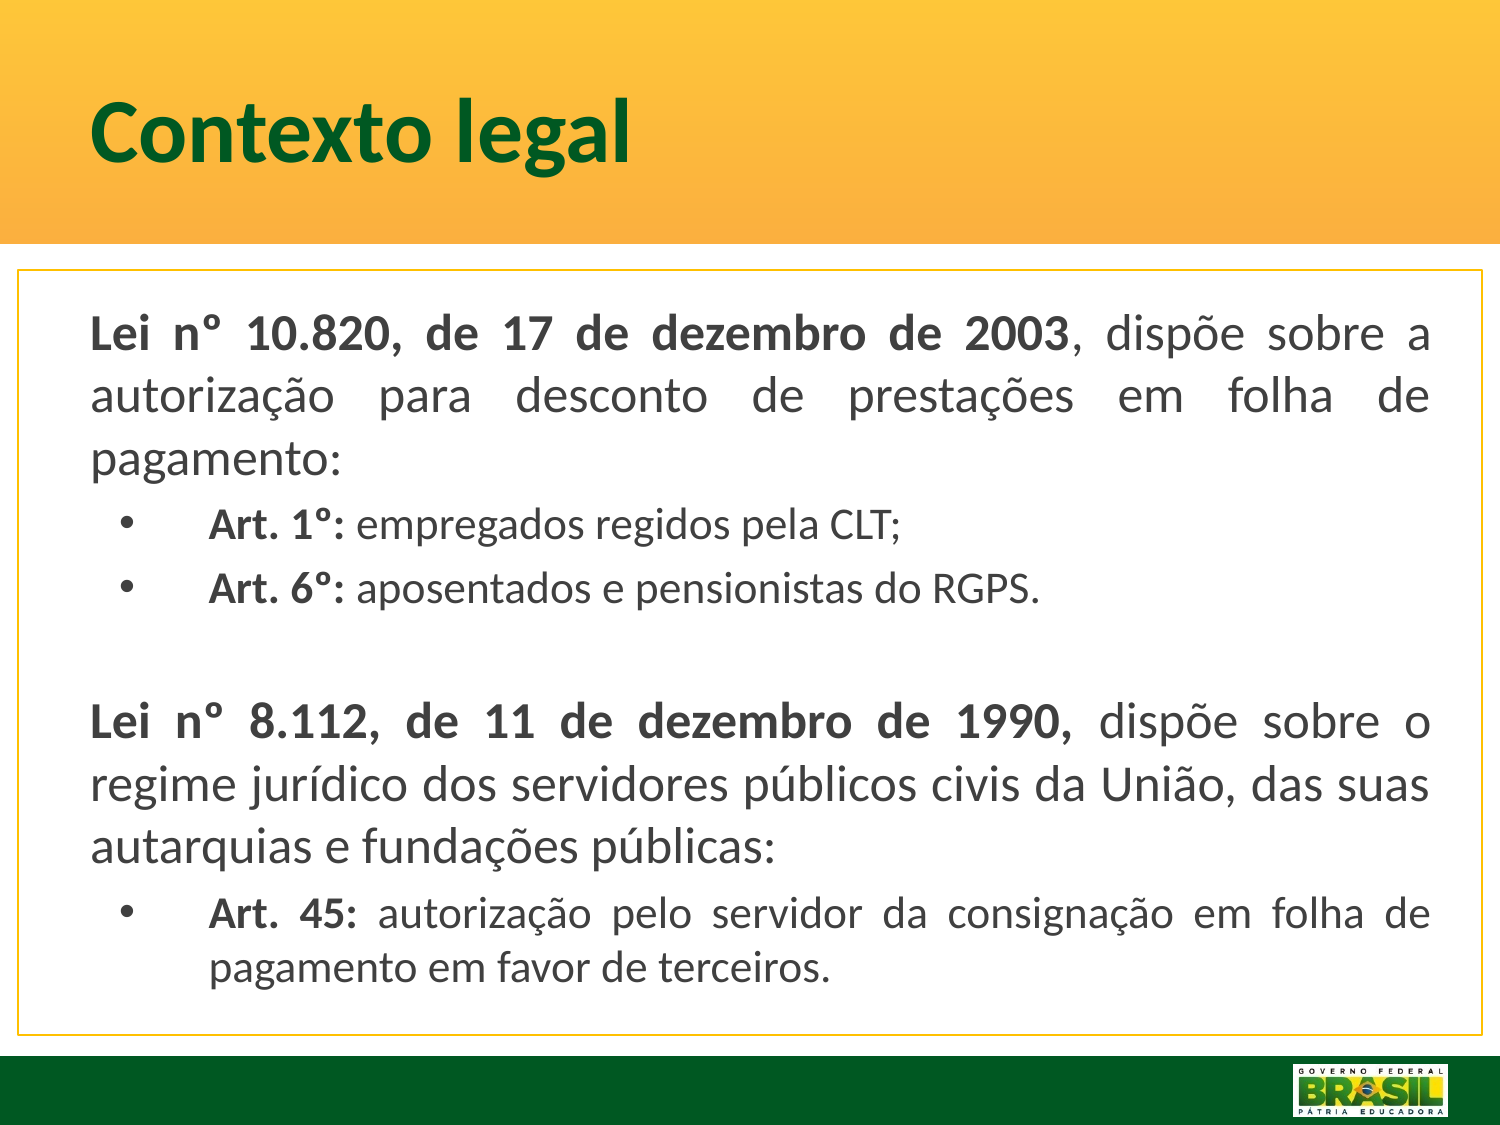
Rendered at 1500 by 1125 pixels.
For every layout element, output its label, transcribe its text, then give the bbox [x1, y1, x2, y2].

title Contexto legal [75, 42, 1448, 209]
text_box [0, 1057, 1500, 1125]
list Lei nº 10.820, de 17 de dezembro de 2003, dispõe sobre a autorização para desconto de prestações em folha de pagamento: Art. 1º: empregados regidos pela CLT; Art. 6º: aposentados e pensionistas do RGPS. Lei nº 8.112, de 11 de dezembro de 1990, dispõe sobre o regime jurídico dos servidores públicos civis da União, das suas autarquias e fundações públicas: Art. 45: autorização pelo servidor da consignação em folha de pagamento em favor de terceiros. [75, 290, 1448, 1005]
text_box [16, 268, 1484, 1037]
